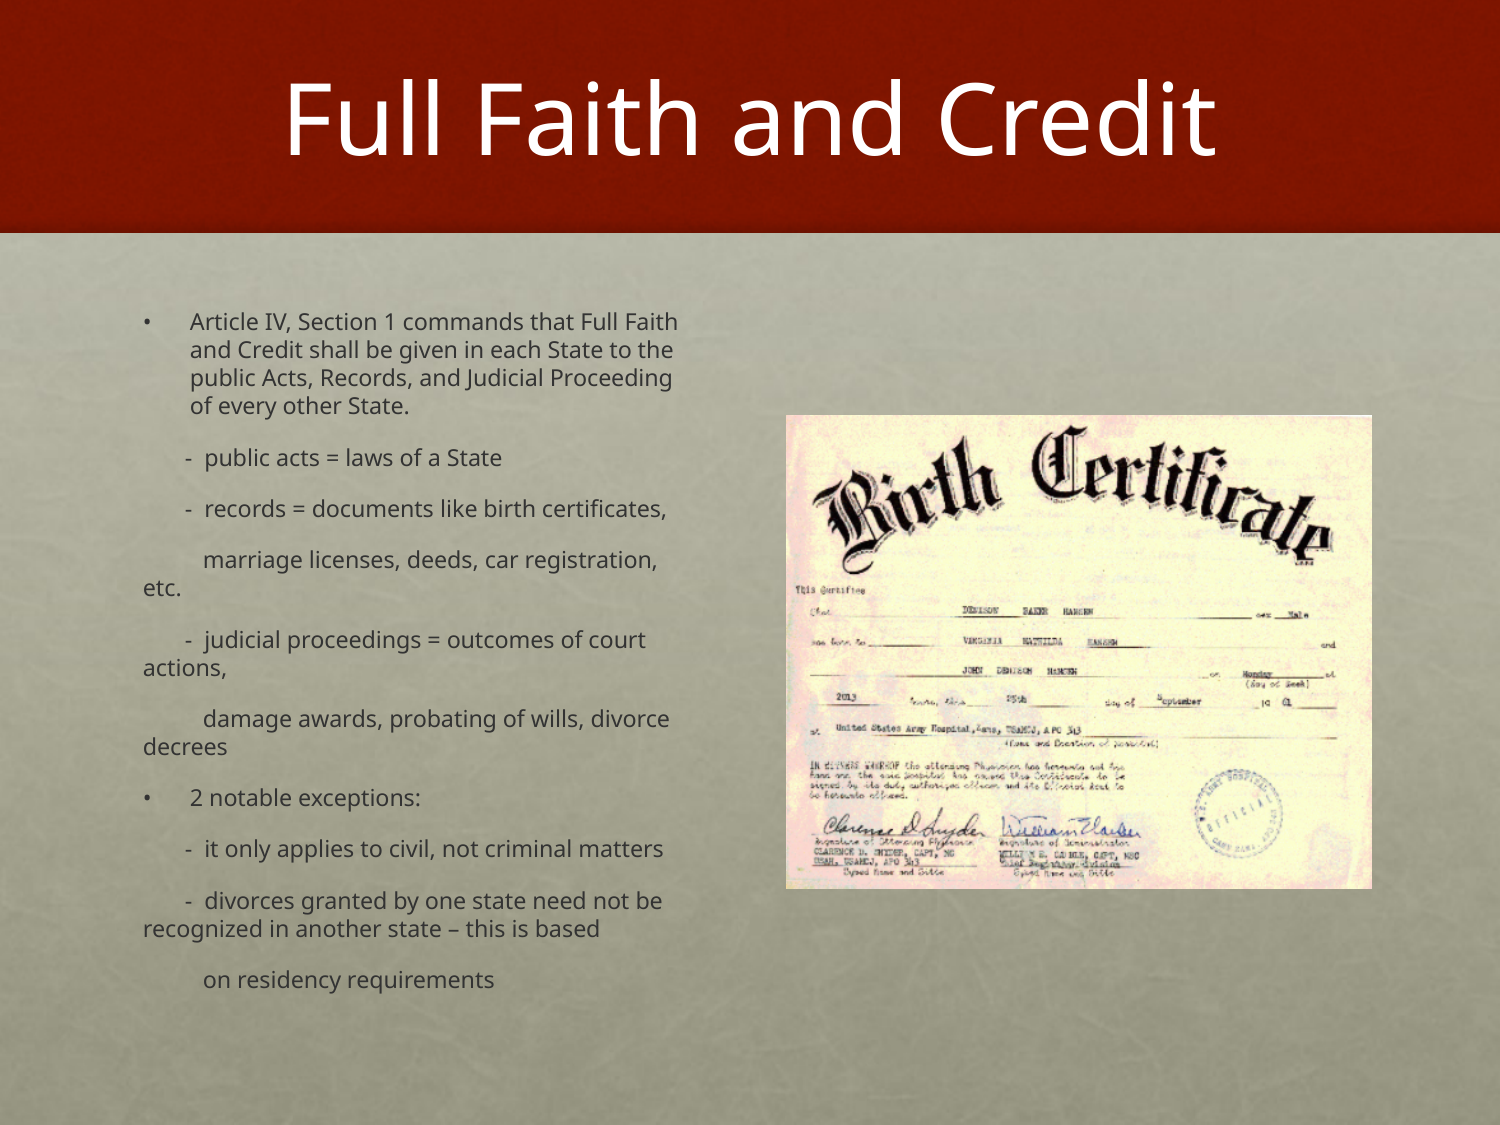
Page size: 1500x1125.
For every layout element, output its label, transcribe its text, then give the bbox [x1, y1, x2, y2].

title Full Faith and Credit [127, 10, 1372, 221]
list Article IV, Section 1 commands that Full Faith and Credit shall be given in each State to the public Acts, Records, and Judicial Proceeding of every other State. - public acts = laws of a State - records = documents like birth certificates, marriage licenses, deeds, car registration, etc. - judicial proceedings = outcomes of court actions, damage awards, probating of wills, divorce decrees 2 notable exceptions: - it only applies to civil, not criminal matters - divorces granted by one state need not be recognized in another state – this is based on residency requirements [127, 299, 713, 1005]
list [786, 299, 1373, 1006]
picture [0, 214, 1500, 1125]
